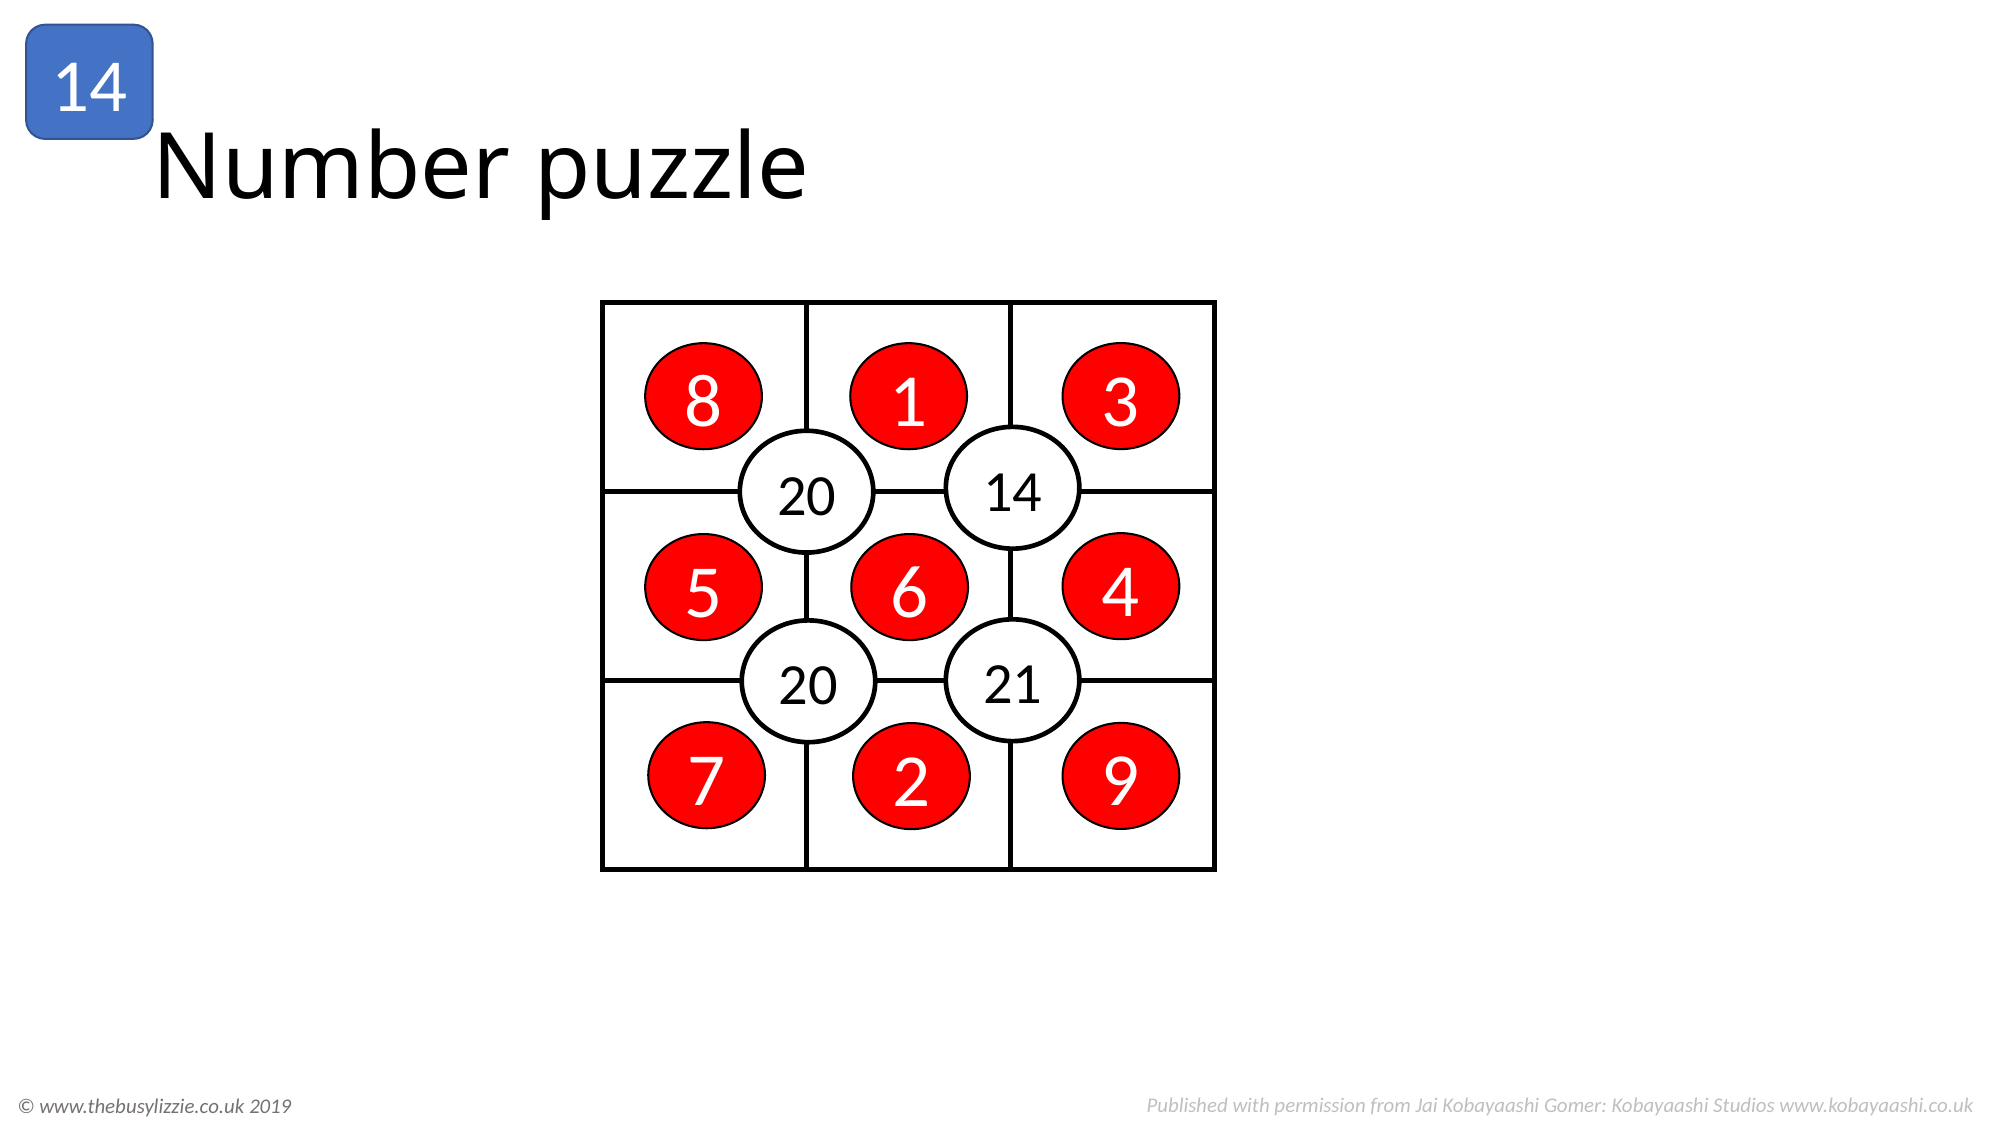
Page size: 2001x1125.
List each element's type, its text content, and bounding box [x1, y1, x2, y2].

text_box 14 [25, 23, 154, 140]
text_box Published with permission from Jai Kobayaashi Gomer: Kobayaashi Studios www.kobayaashi.co.uk [1131, 1084, 2000, 1125]
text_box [602, 302, 1215, 870]
text_box © www.thebusylizzie.co.uk 2019 [2, 1085, 311, 1125]
title Number puzzle [137, 59, 1863, 278]
